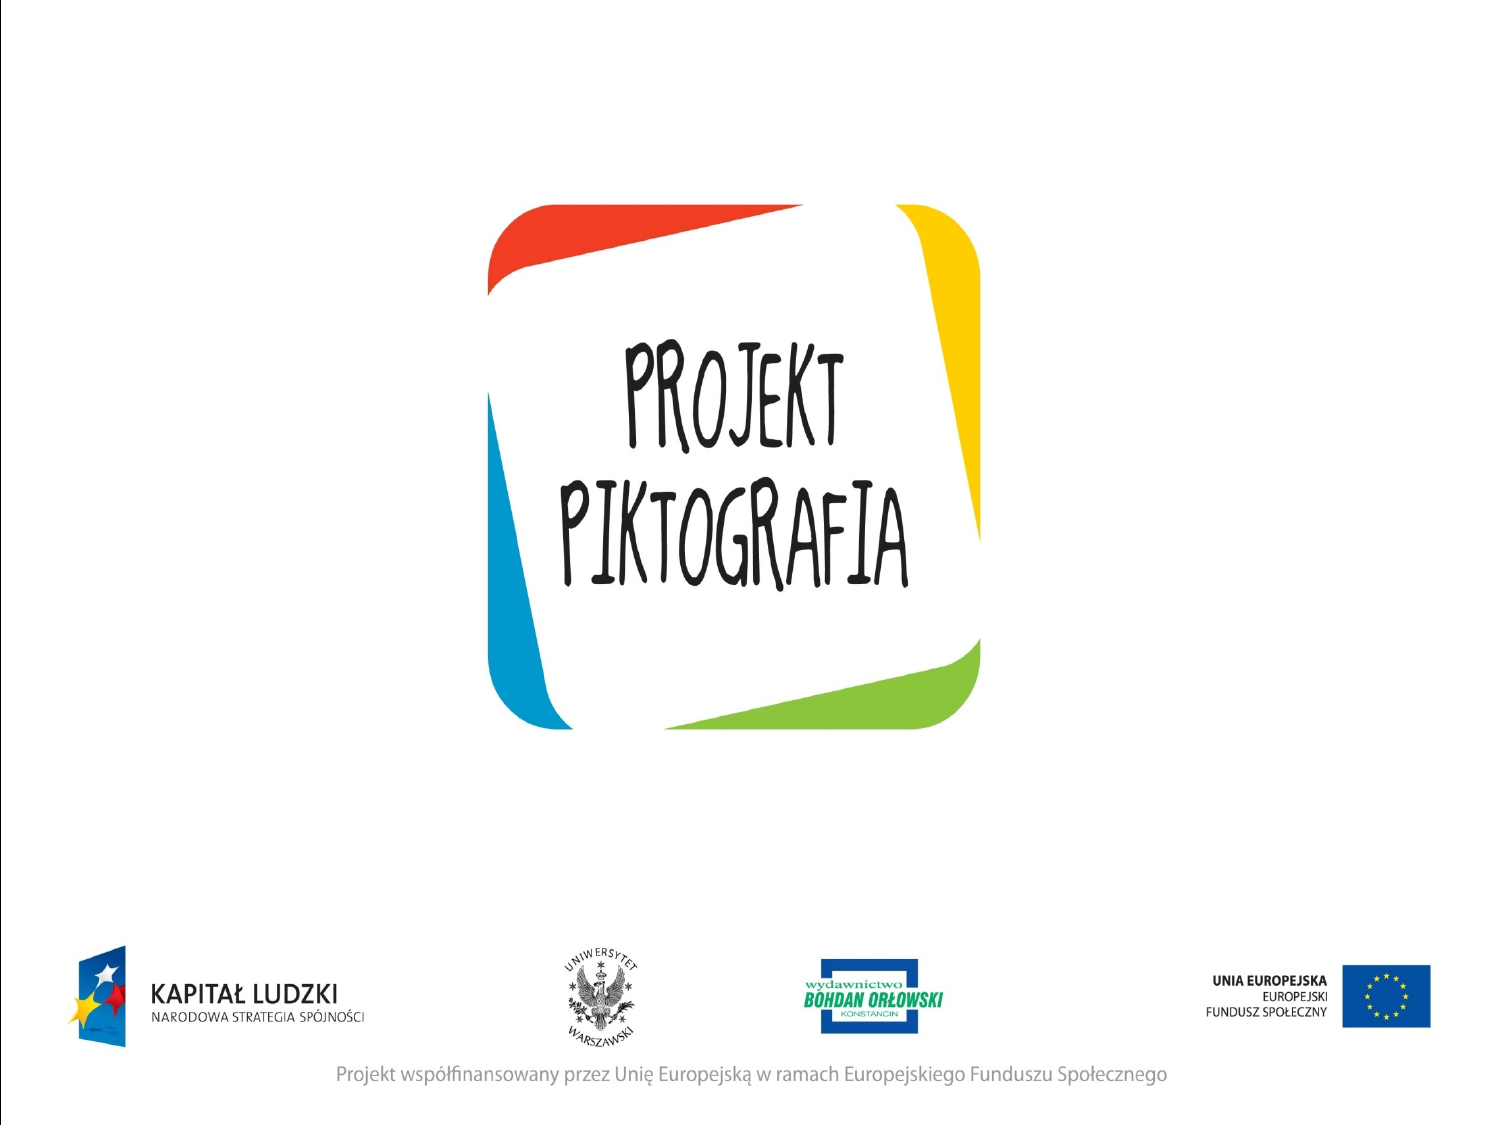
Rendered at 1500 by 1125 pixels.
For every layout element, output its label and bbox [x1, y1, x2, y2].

list [0, 0, 1500, 1125]
